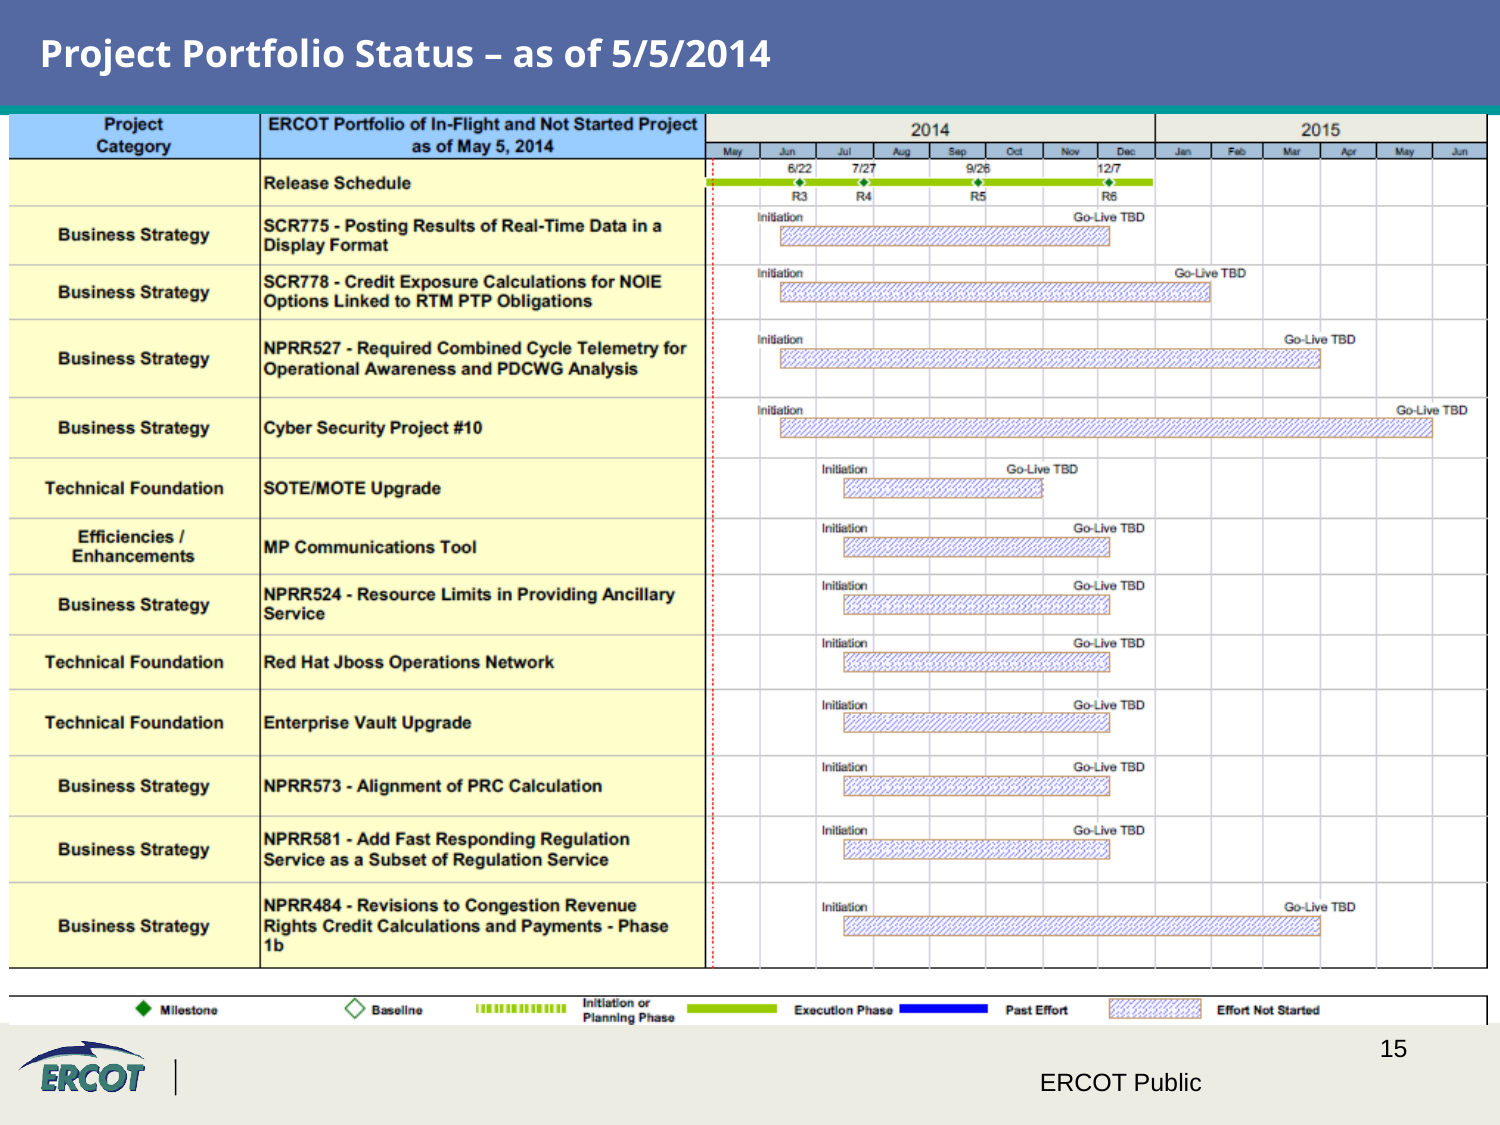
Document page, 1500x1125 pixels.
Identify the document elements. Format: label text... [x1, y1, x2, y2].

picture [9, 114, 1489, 1026]
picture [10, 1031, 151, 1111]
text_box Project Portfolio Status – as of 5/5/2014 [24, 30, 1163, 106]
footer ERCOT Public [1025, 1059, 1438, 1125]
